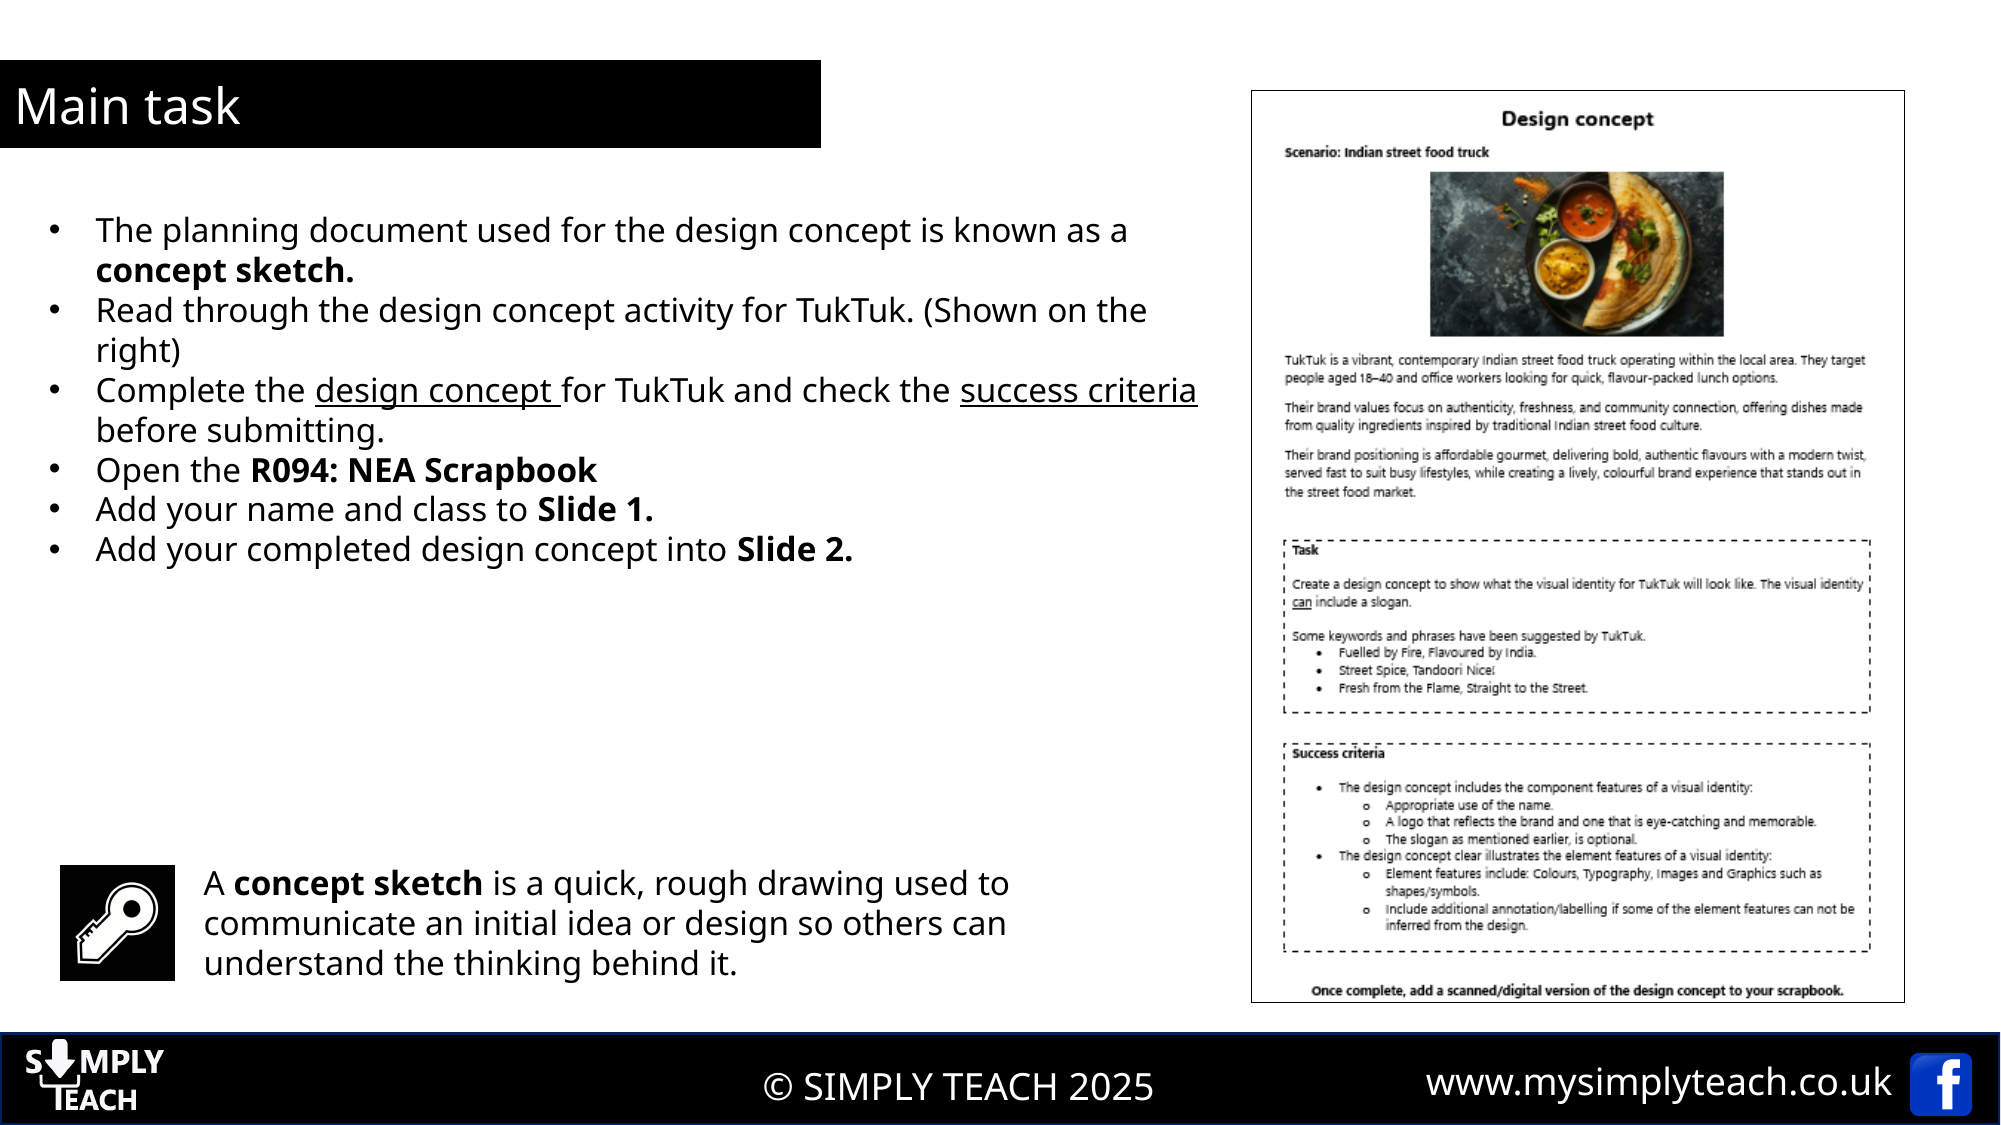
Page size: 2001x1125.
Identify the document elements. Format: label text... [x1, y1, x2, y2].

text_box Main task [0, 60, 821, 148]
text_box The planning document used for the design concept is known as a concept sketch. Read through the design concept activity for TukTuk. (Shown on the right) Complete the design concept for TukTuk and check the success criteria before submitting. Open the R094: NEA Scrapbook Add your name and class to Slide 1. Add your completed design concept into Slide 2. [34, 201, 1238, 576]
picture [1251, 89, 1906, 1004]
picture [60, 865, 176, 981]
text_box A concept sketch is a quick, rough drawing used to communicate an initial idea or design so others can understand the thinking behind it. [188, 854, 1198, 990]
picture [1907, 1050, 1975, 1119]
picture [15, 1033, 182, 1122]
